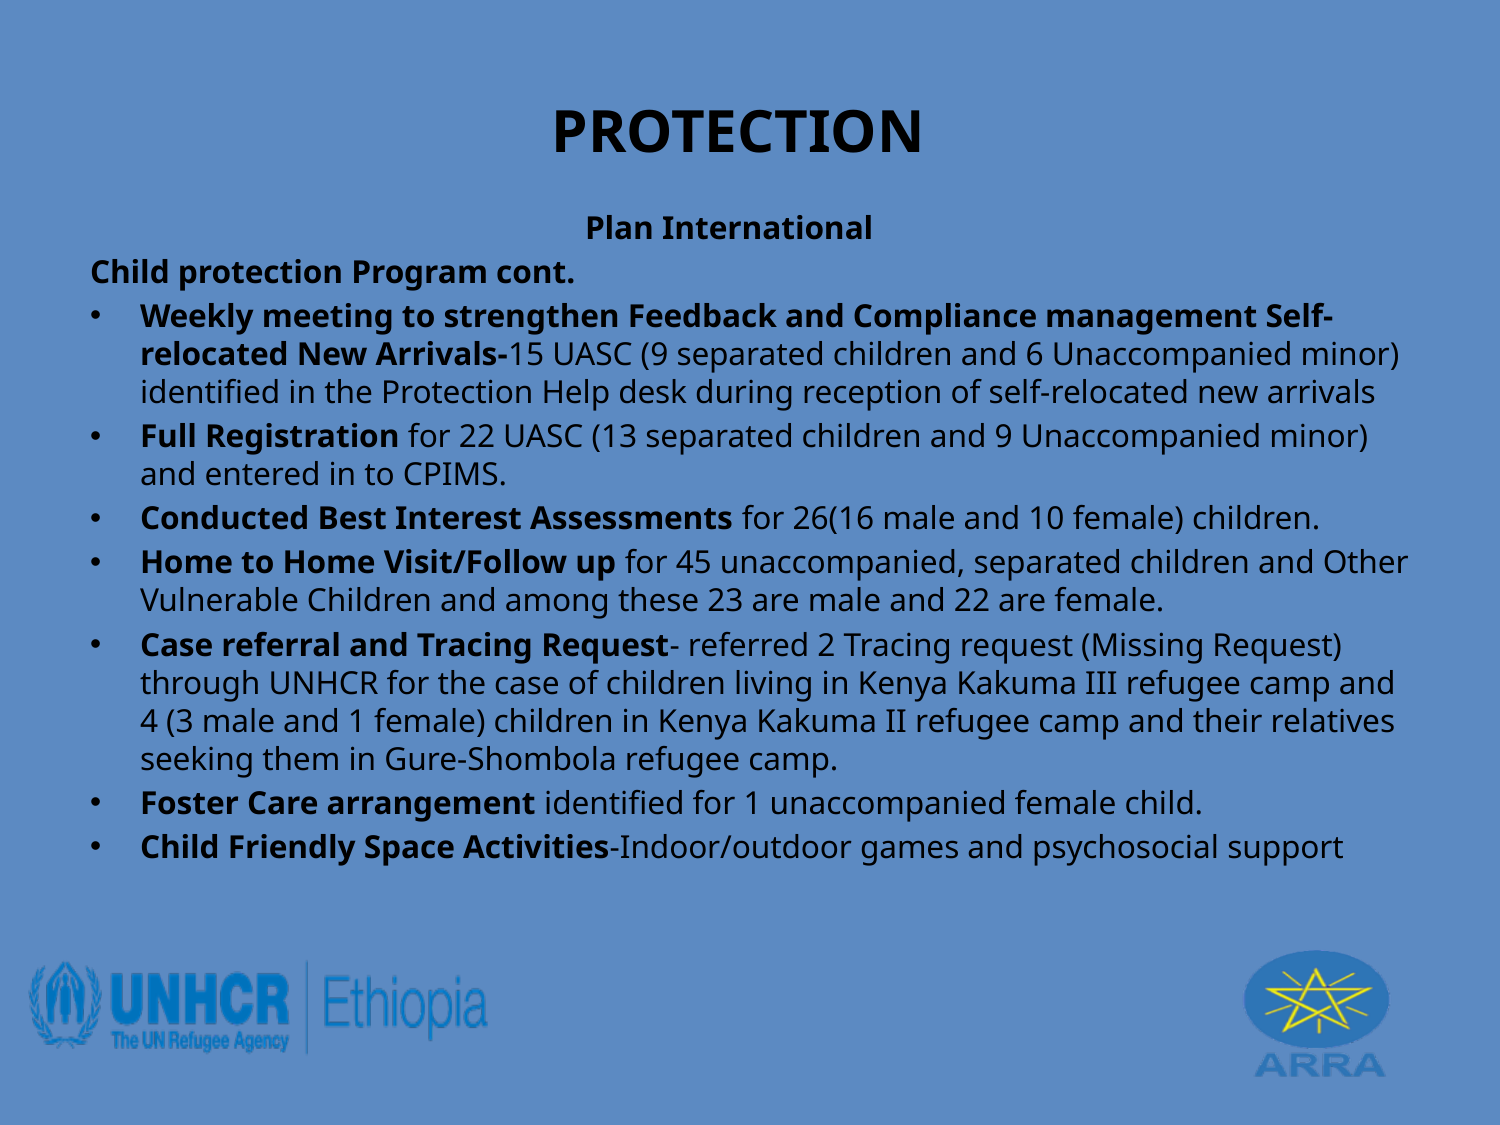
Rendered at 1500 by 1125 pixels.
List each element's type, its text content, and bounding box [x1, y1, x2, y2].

picture [1224, 949, 1413, 1104]
picture [0, 912, 488, 1104]
title PROTECTION [75, 45, 1425, 188]
list Plan International Child protection Program cont. Weekly meeting to strengthen Feedback and Compliance management Self-relocated New Arrivals-15 UASC (9 separated children and 6 Unaccompanied minor) identified in the Protection Help desk during reception of self-relocated new arrivals Full Registration for 22 UASC (13 separated children and 9 Unaccompanied minor) and entered in to CPIMS. Conducted Best Interest Assessments for 26(16 male and 10 female) children. Home to Home Visit/Follow up for 45 unaccompanied, separated children and Other Vulnerable Children and among these 23 are male and 22 are female. Case referral and Tracing Request- referred 2 Tracing request (Missing Request) through UNHCR for the case of children living in Kenya Kakuma III refugee camp and 4 (3 male and 1 female) children in Kenya Kakuma II refugee camp and their relatives seeking them in Gure-Shombola refugee camp. Foster Care arrangement identified for 1 unaccompanied female child. Child Friendly Space Activities-Indoor/outdoor games and psychosocial support [75, 200, 1425, 1005]
